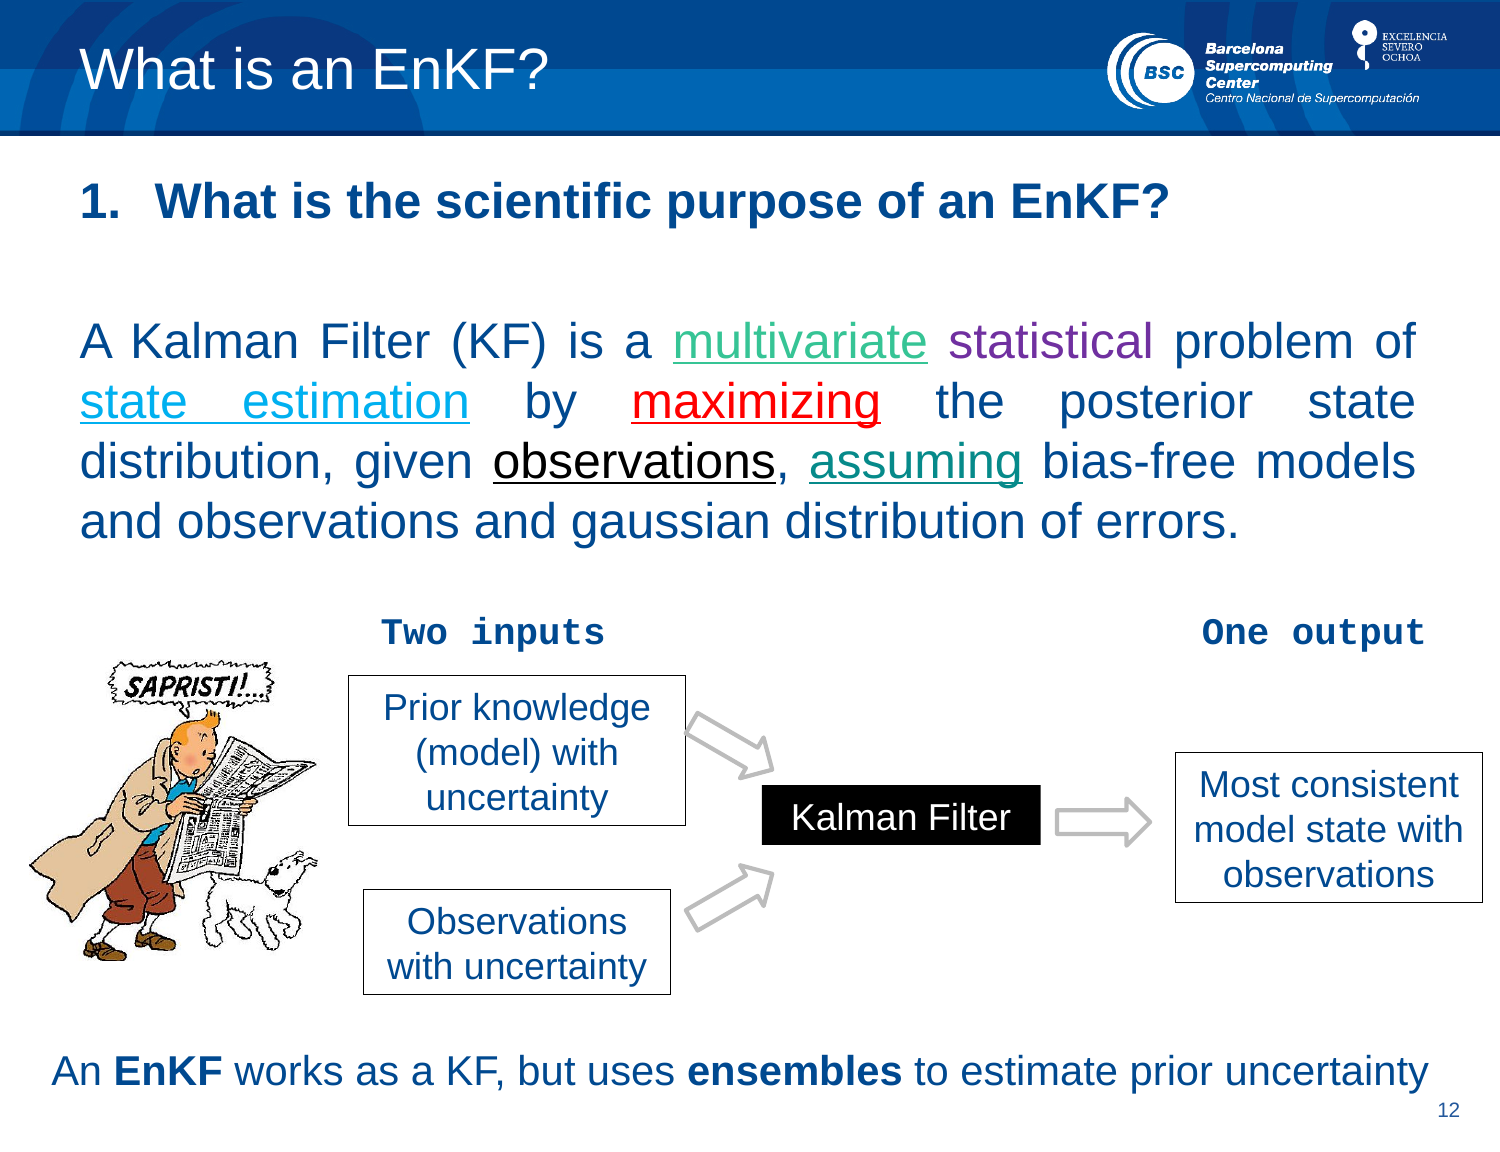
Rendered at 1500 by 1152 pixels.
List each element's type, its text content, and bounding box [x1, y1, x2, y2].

text_box [1054, 796, 1153, 848]
title What is an EnKF? [65, 23, 1081, 138]
text_box Prior knowledge (model) with uncertainty [348, 675, 686, 826]
text_box An EnKF works as a KF, but uses ensembles to estimate prior uncertainty [36, 1036, 1500, 1102]
picture [29, 659, 320, 961]
text_box Two inputs [365, 599, 732, 660]
text_box Kalman Filter [761, 785, 1041, 845]
text_box One output [1187, 599, 1500, 660]
text_box [683, 710, 775, 781]
picture [0, 0, 1500, 136]
list What is the scientific purpose of an EnKF? A Kalman Filter (KF) is a multivariate statistical problem of state estimation by maximizing the posterior state distribution, given observations, assuming bias-free models and observations and gaussian distribution of errors. [64, 161, 1432, 1036]
text_box Most consistent model state with observations [1175, 752, 1483, 903]
text_box [683, 863, 775, 933]
text_box Observations with uncertainty [363, 889, 671, 995]
